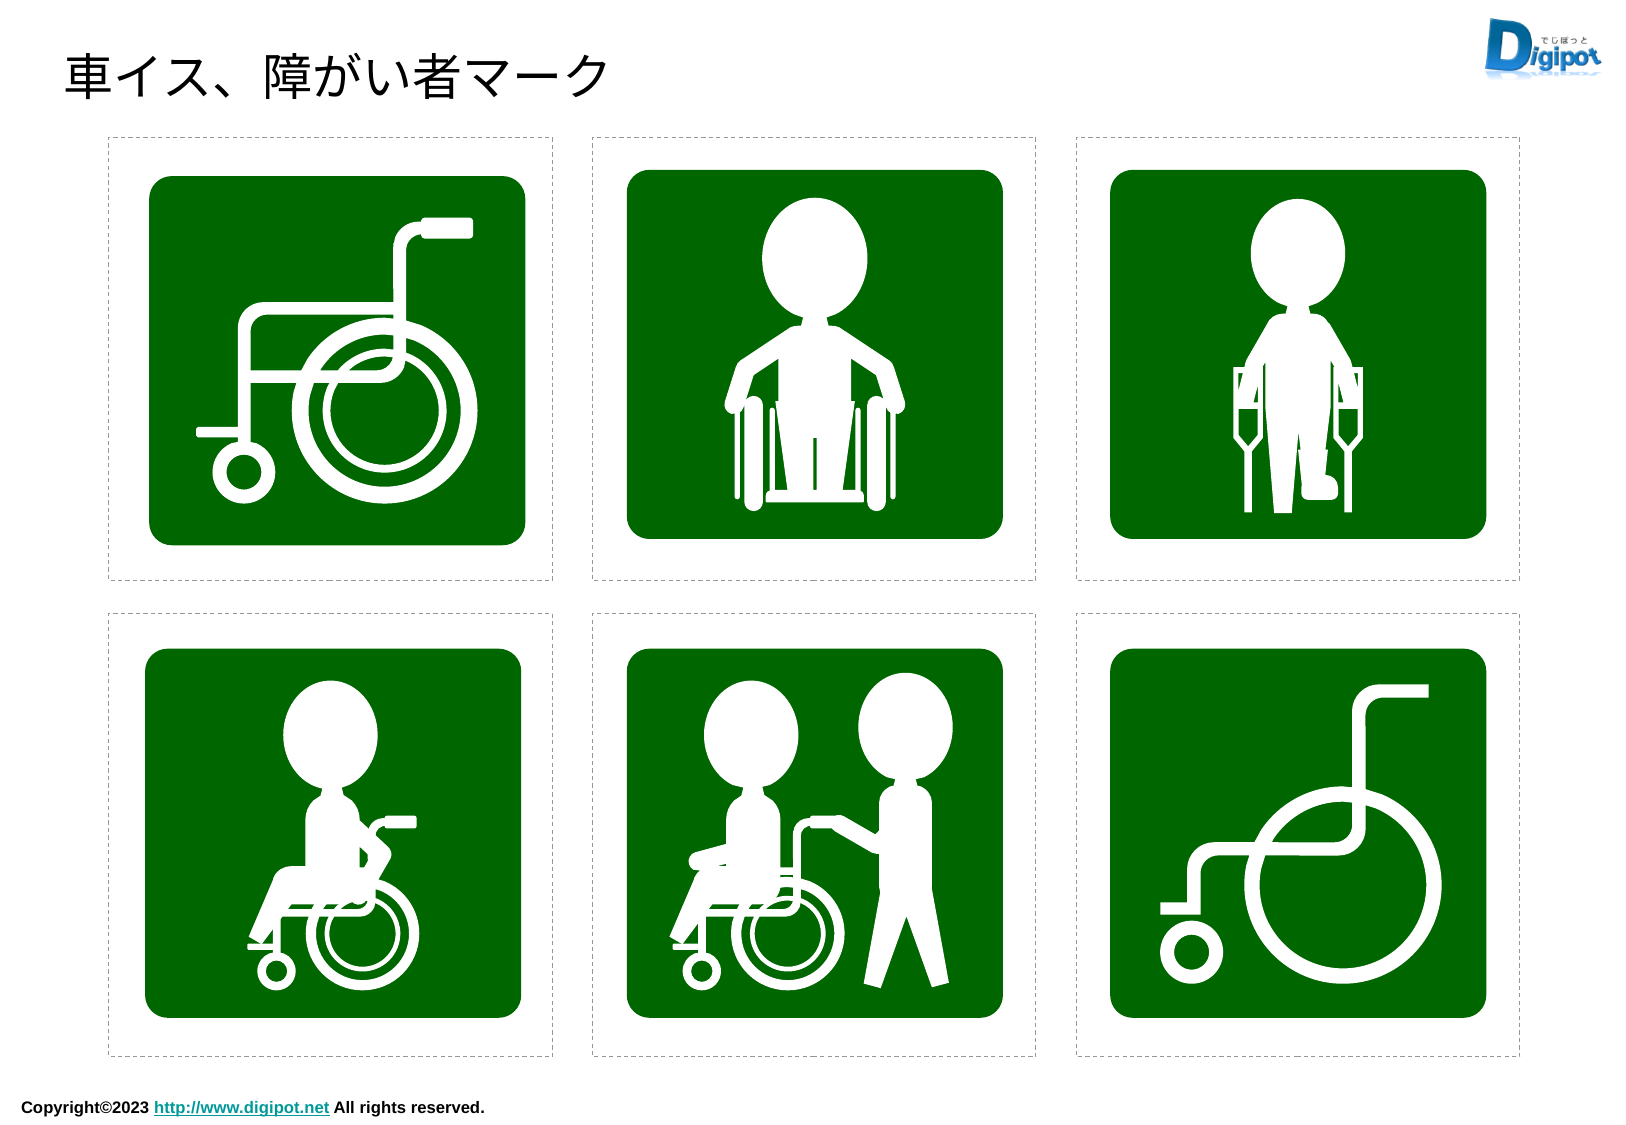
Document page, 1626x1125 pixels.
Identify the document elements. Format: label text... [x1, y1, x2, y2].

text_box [1109, 648, 1487, 1019]
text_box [626, 169, 1004, 540]
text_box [626, 648, 1004, 1019]
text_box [1109, 169, 1487, 540]
picture [1485, 18, 1602, 82]
text_box 車イス、障がい者マーク [48, 38, 628, 113]
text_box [148, 175, 526, 546]
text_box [144, 648, 522, 1019]
